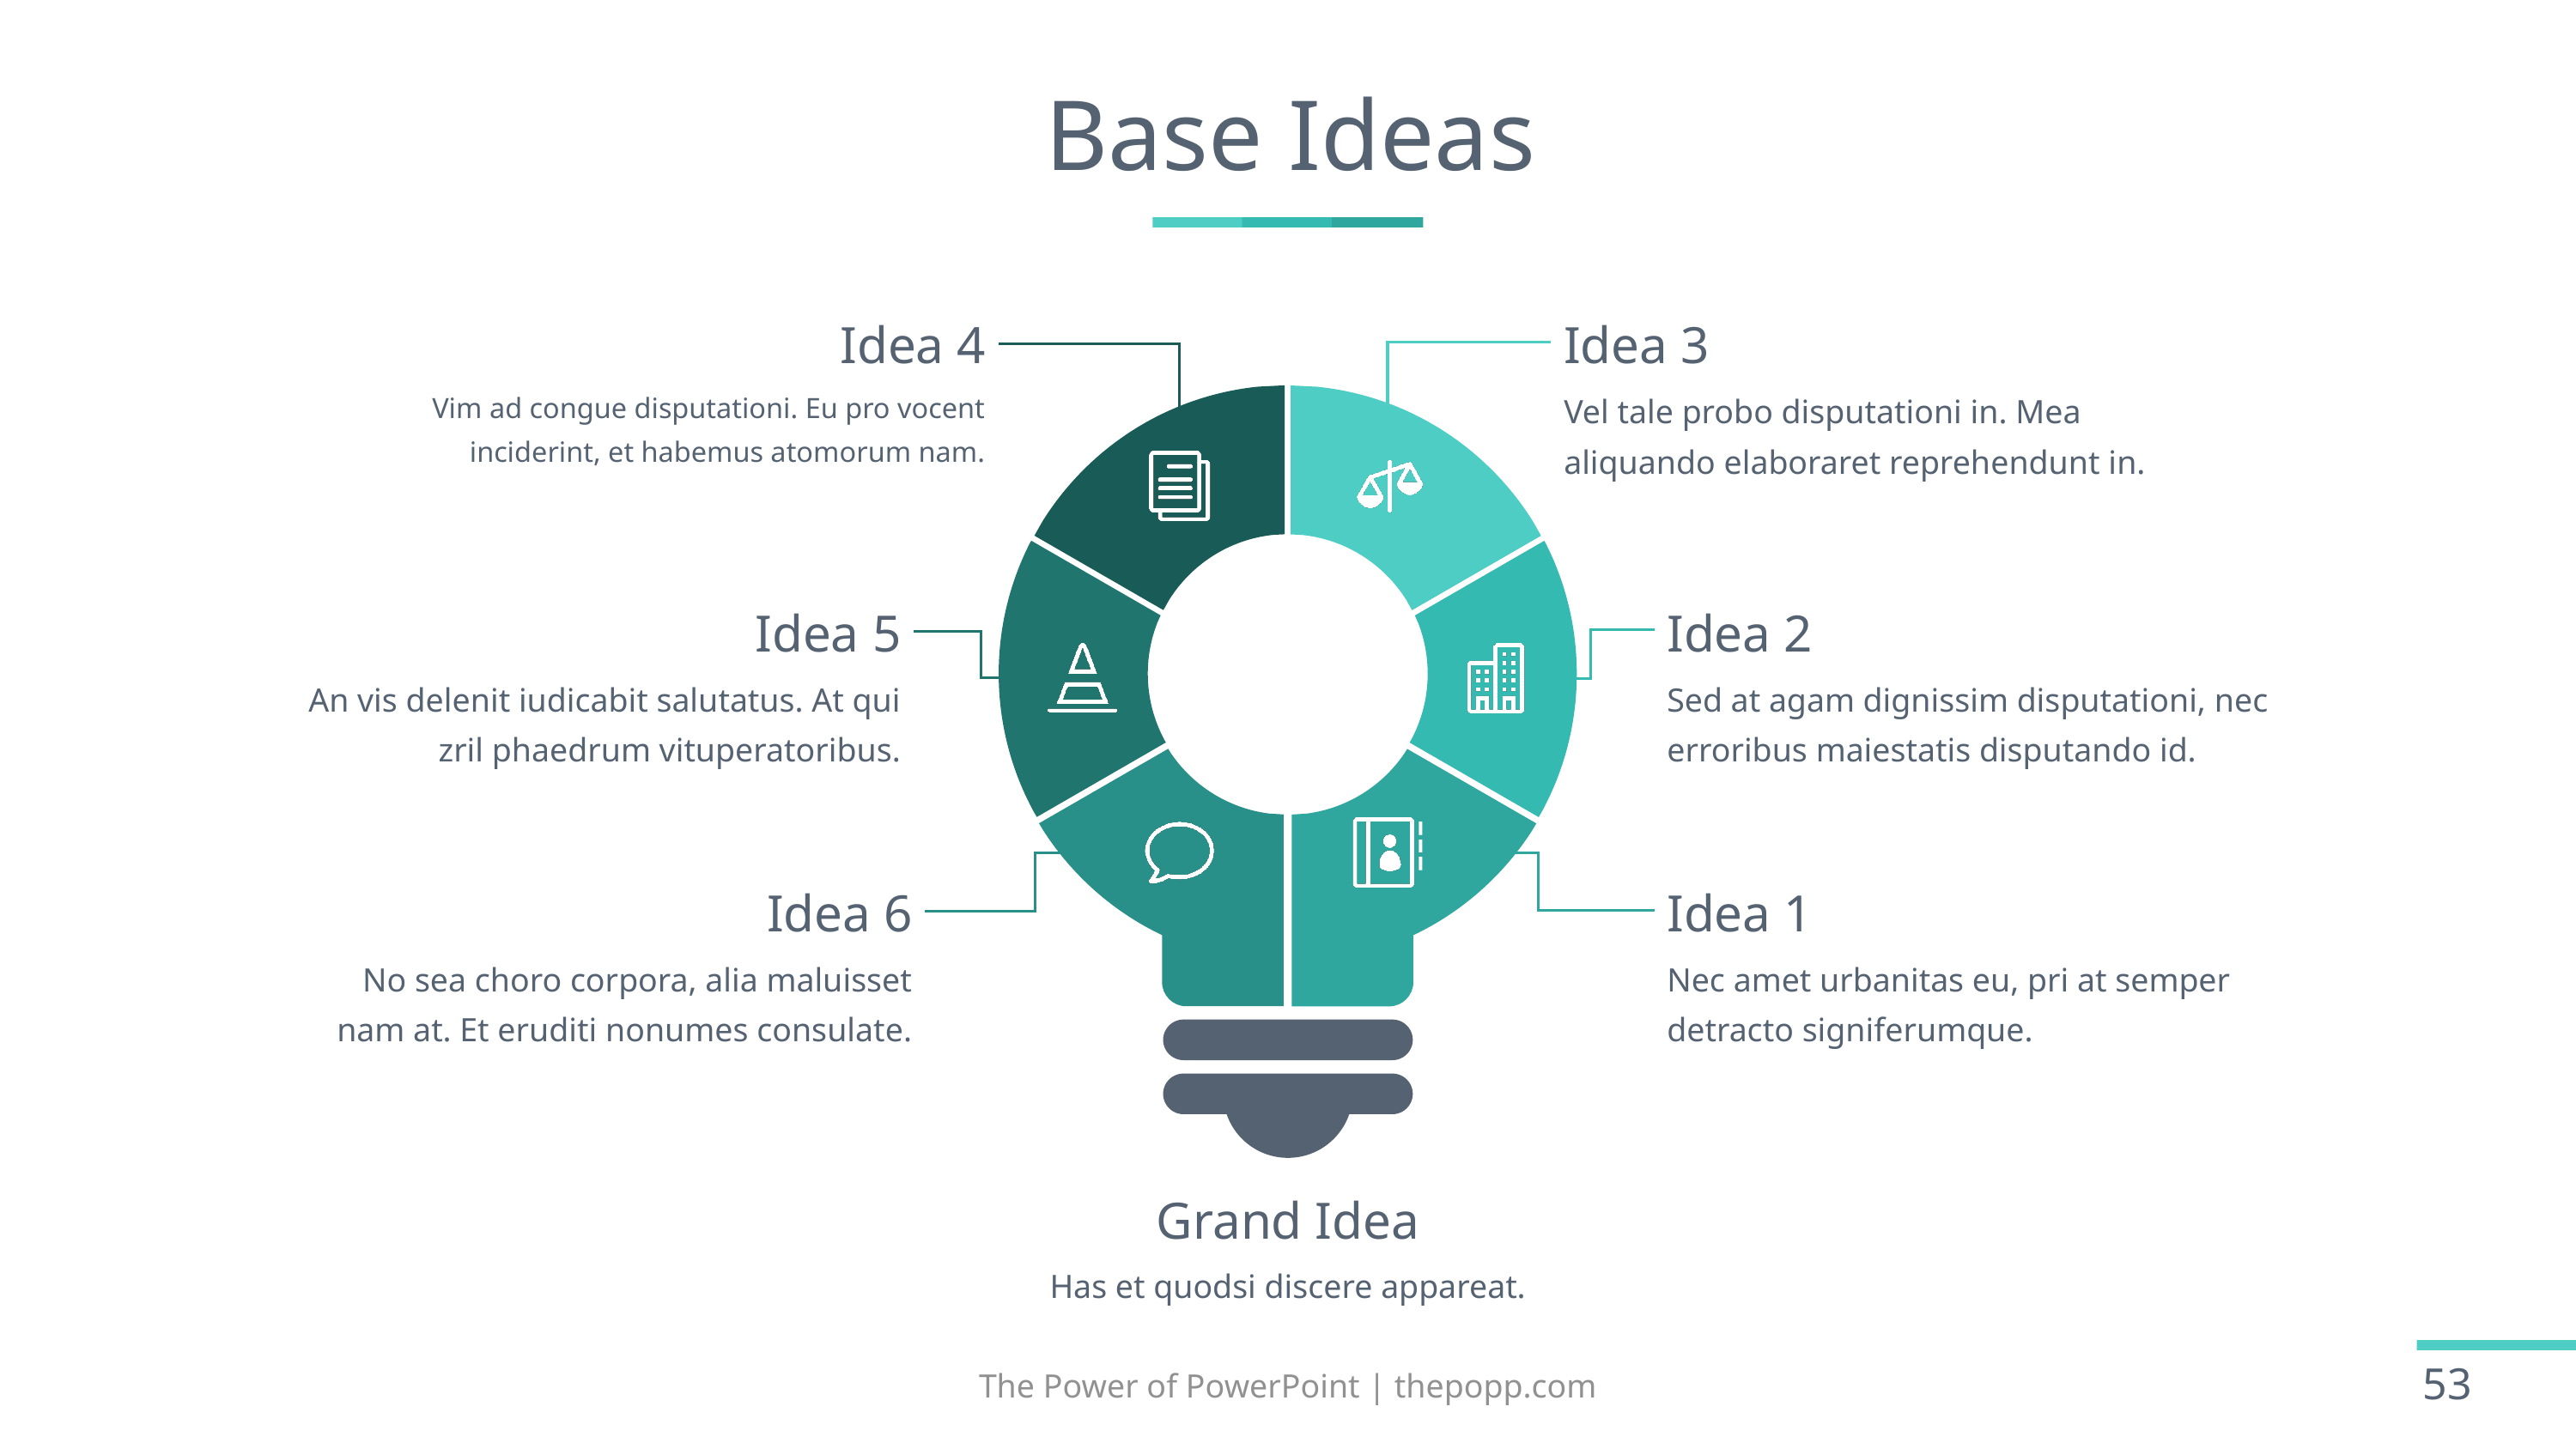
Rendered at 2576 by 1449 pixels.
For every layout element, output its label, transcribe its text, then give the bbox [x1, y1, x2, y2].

picture [1145, 451, 1214, 521]
title Base Ideas [69, 49, 2512, 230]
list Idea 3 [1551, 303, 2201, 381]
list Nec amet urbanitas eu, pri at semper detracto signiferumque. [1654, 949, 2304, 1070]
list An vis delenit iudicabit salutatus. At qui zril phaedrum vituperatoribus. [264, 669, 914, 791]
picture [1352, 451, 1423, 521]
picture [1145, 817, 1214, 888]
picture [1458, 643, 1528, 713]
list Sed at agam dignissim disputationi, nec erroribus maiestatis disputando id. [1654, 669, 2304, 791]
list Idea 4 [349, 306, 999, 381]
list Idea 6 [276, 874, 926, 949]
picture [1352, 817, 1423, 888]
list No sea choro corpora, alia maluisset nam at. Et eruditi nonumes consulate. [276, 949, 926, 1070]
list Has et quodsi discere appareat. [853, 1256, 1723, 1325]
picture [1048, 643, 1117, 712]
list Grand Idea [853, 1173, 1723, 1256]
footer The Power of PowerPoint | thepopp.com [853, 1349, 1723, 1427]
list Idea 2 [1654, 591, 2304, 669]
list Vim ad congue disputationi. Eu pro vocent inciderint, et habemus atomorum nam. [349, 381, 999, 503]
list Idea 5 [264, 594, 914, 669]
list Vel tale probo disputationi in. Mea aliquando elaboraret reprehendunt in. [1551, 381, 2201, 503]
slide_number 53 [2409, 1351, 2576, 1421]
list Idea 1 [1654, 871, 2304, 949]
